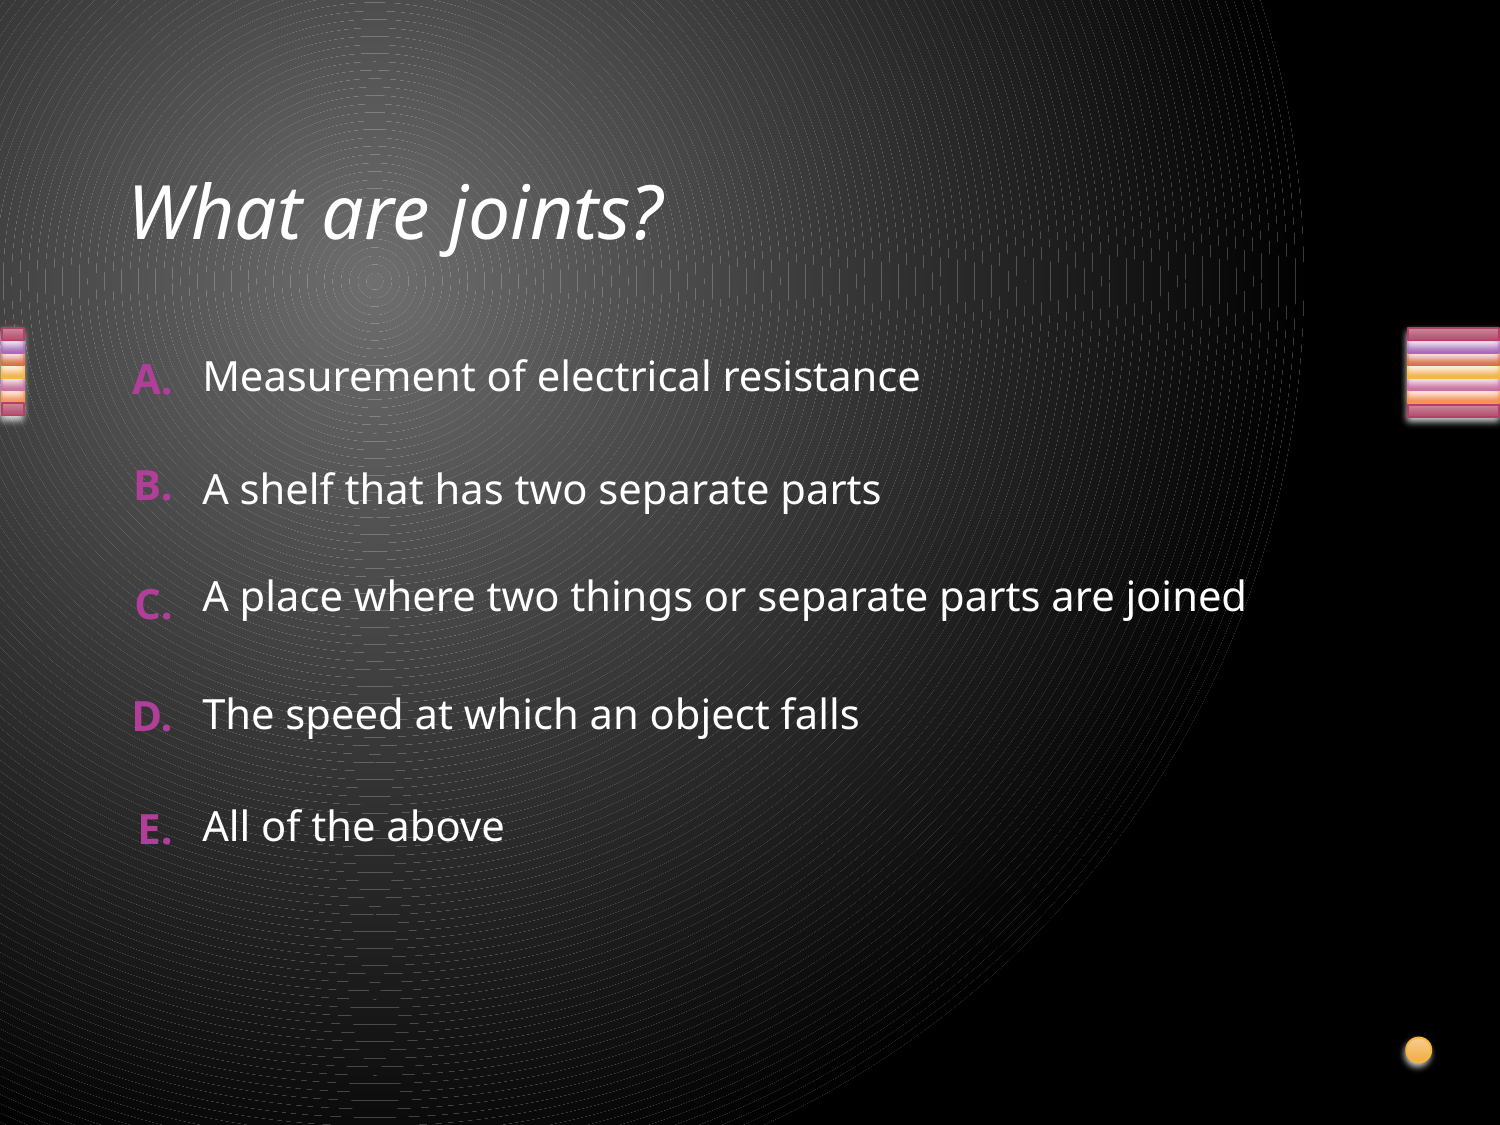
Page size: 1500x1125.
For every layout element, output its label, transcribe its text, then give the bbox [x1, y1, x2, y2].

list Measurement of electrical resistance [187, 337, 1350, 413]
list All of the above [187, 787, 1350, 863]
list A place where two things or separate parts are joined [187, 562, 1350, 638]
list The speed at which an object falls [187, 675, 1350, 750]
title What are joints? [112, 37, 1375, 263]
list A shelf that has two separate parts [187, 450, 1350, 525]
